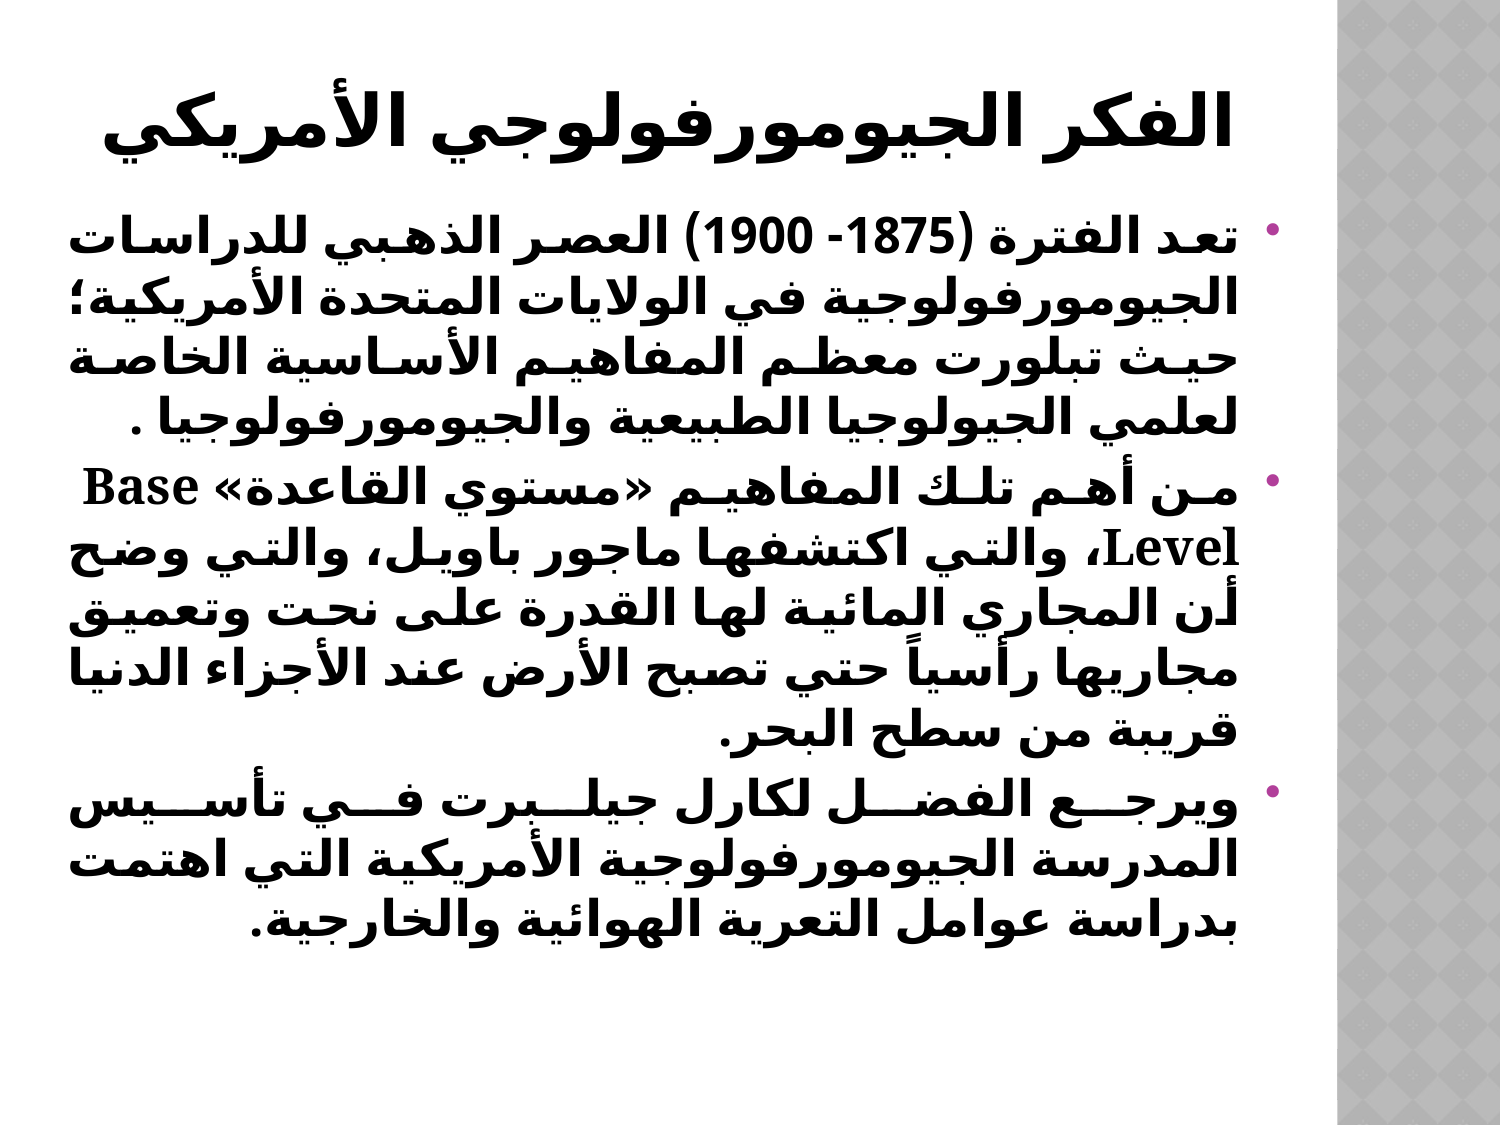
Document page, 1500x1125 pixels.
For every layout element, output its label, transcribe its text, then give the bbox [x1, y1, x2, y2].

list تعد الفترة (1875- 1900) العصر الذهبي للدراسات الجيومورفولوجية في الولايات المتحدة الأمريكية؛ حيث تبلورت معظم المفاهيم الأساسية الخاصة لعلمي الجيولوجيا الطبيعية والجيومورفولوجيا . من أهم تلك المفاهيم «مستوي القاعدة» Base Level، والتي اكتشفها ماجور باويل، والتي وضح أن المجاري المائية لها القدرة على نحت وتعميق مجاريها رأسياً حتي تصبح الأرض عند الأجزاء الدنيا قريبة من سطح البحر. ويرجع الفضل لكارل جيلبرت في تأسيس المدرسة الجيومورفولوجية الأمريكية التي اهتمت بدراسة عوامل التعرية الهوائية والخارجية. [53, 196, 1294, 1059]
title الفكر الجيومورفولوجي الأمريكي [75, 52, 1263, 161]
